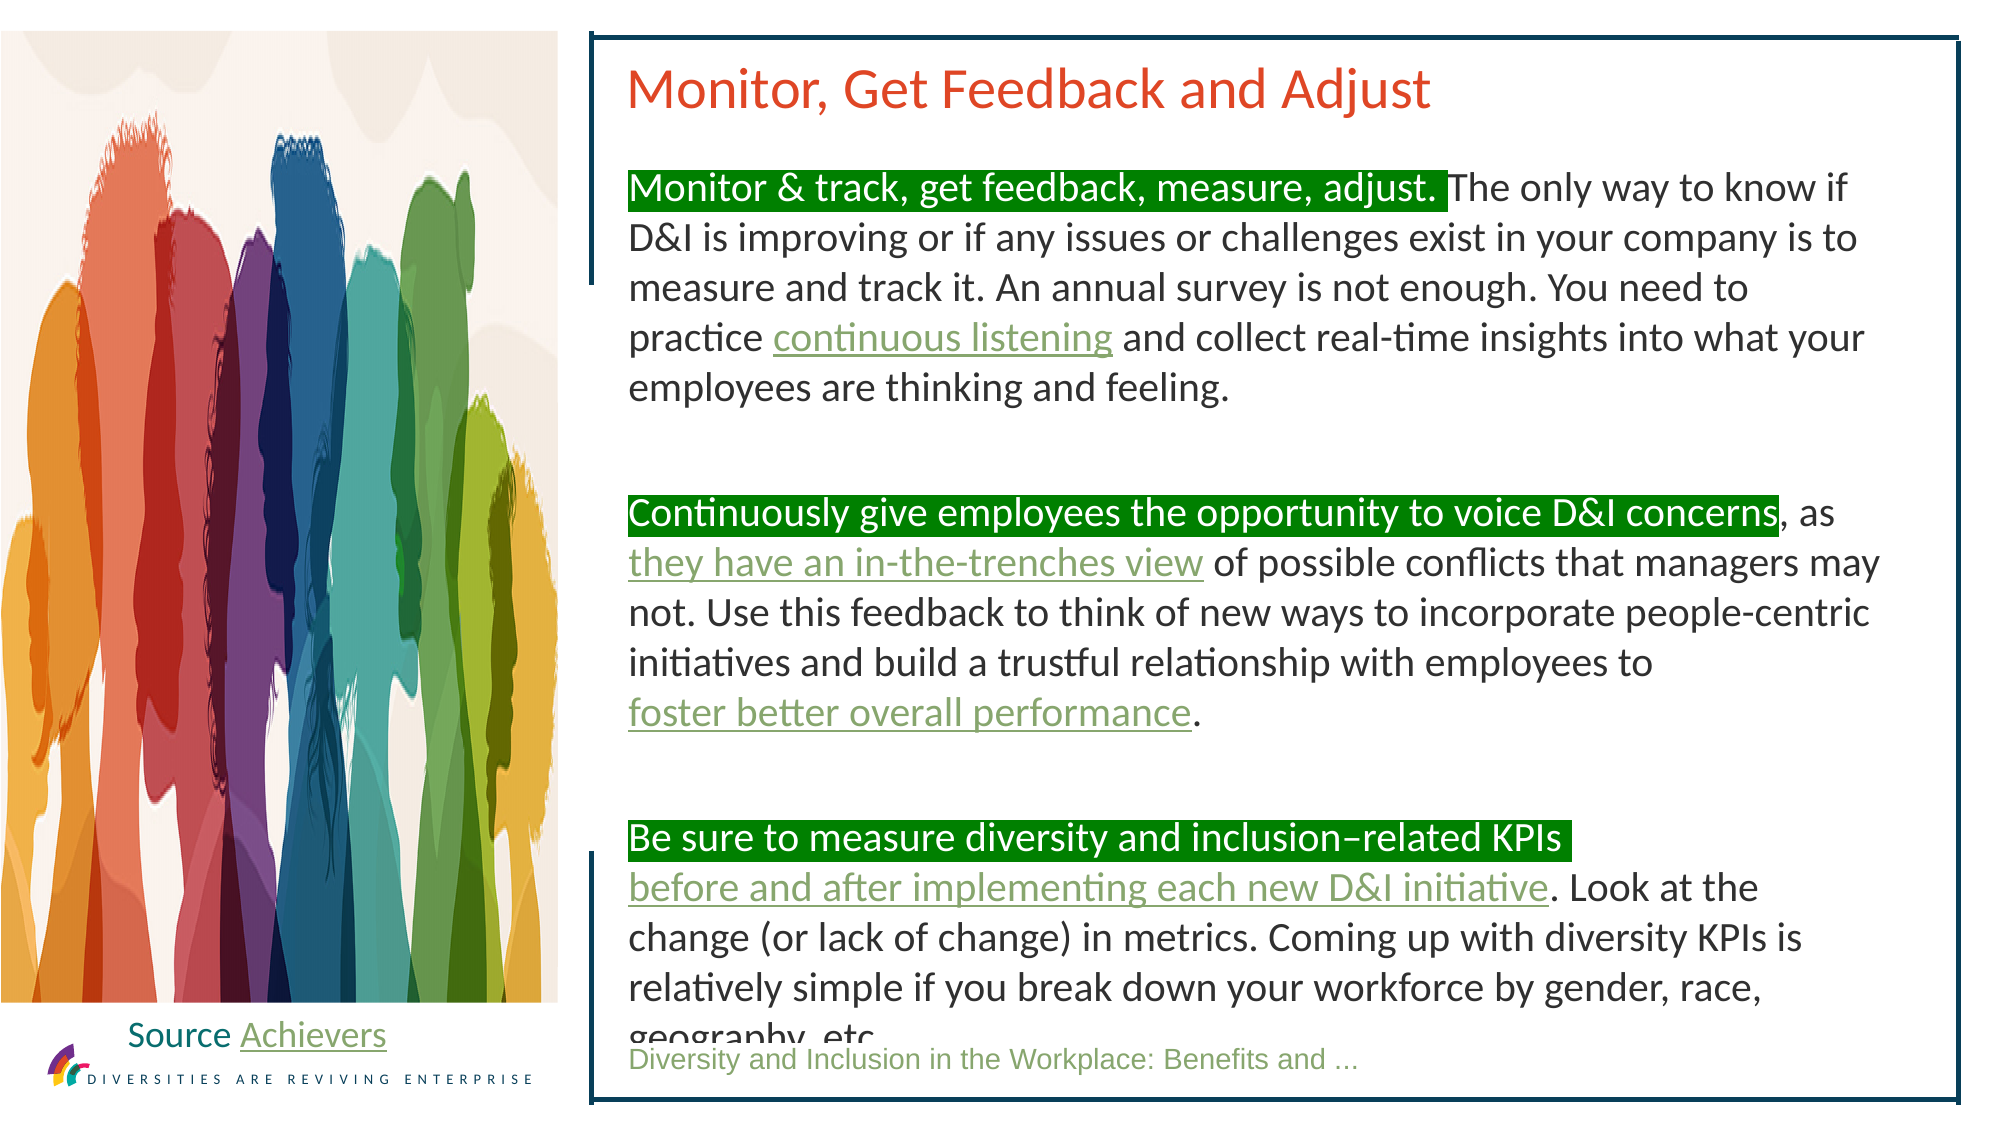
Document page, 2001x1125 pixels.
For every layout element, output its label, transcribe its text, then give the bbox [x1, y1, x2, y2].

picture [1, 30, 558, 1003]
text_box Source Achievers [113, 1003, 548, 1063]
text_box Diversity and Inclusion in the Workplace: Benefits and ... [613, 1032, 1614, 1083]
list Monitor & track, get feedback, measure, adjust. The only way to know if D&I is improving or if any issues or challenges exist in your company is to measure and track it. An annual survey is not enough. You need to practice continuous listening and collect real-time insights into what your employees are thinking and feeling. Continuously give employees the opportunity to voice D&I concerns, as they have an in-the-trenches view of possible conflicts that managers may not. Use this feedback to think of new ways to incorporate people-centric initiatives and build a trustful relationship with employees to foster better overall performance. Be sure to measure diversity and inclusion–related KPIs before and after implementing each new D&I initiative. Look at the change (or lack of change) in metrics. Coming up with diversity KPIs is relatively simple if you break down your workforce by gender, race, geography, etc. [613, 152, 1904, 317]
list Monitor, Get Feedback and Adjust [611, 43, 1689, 99]
